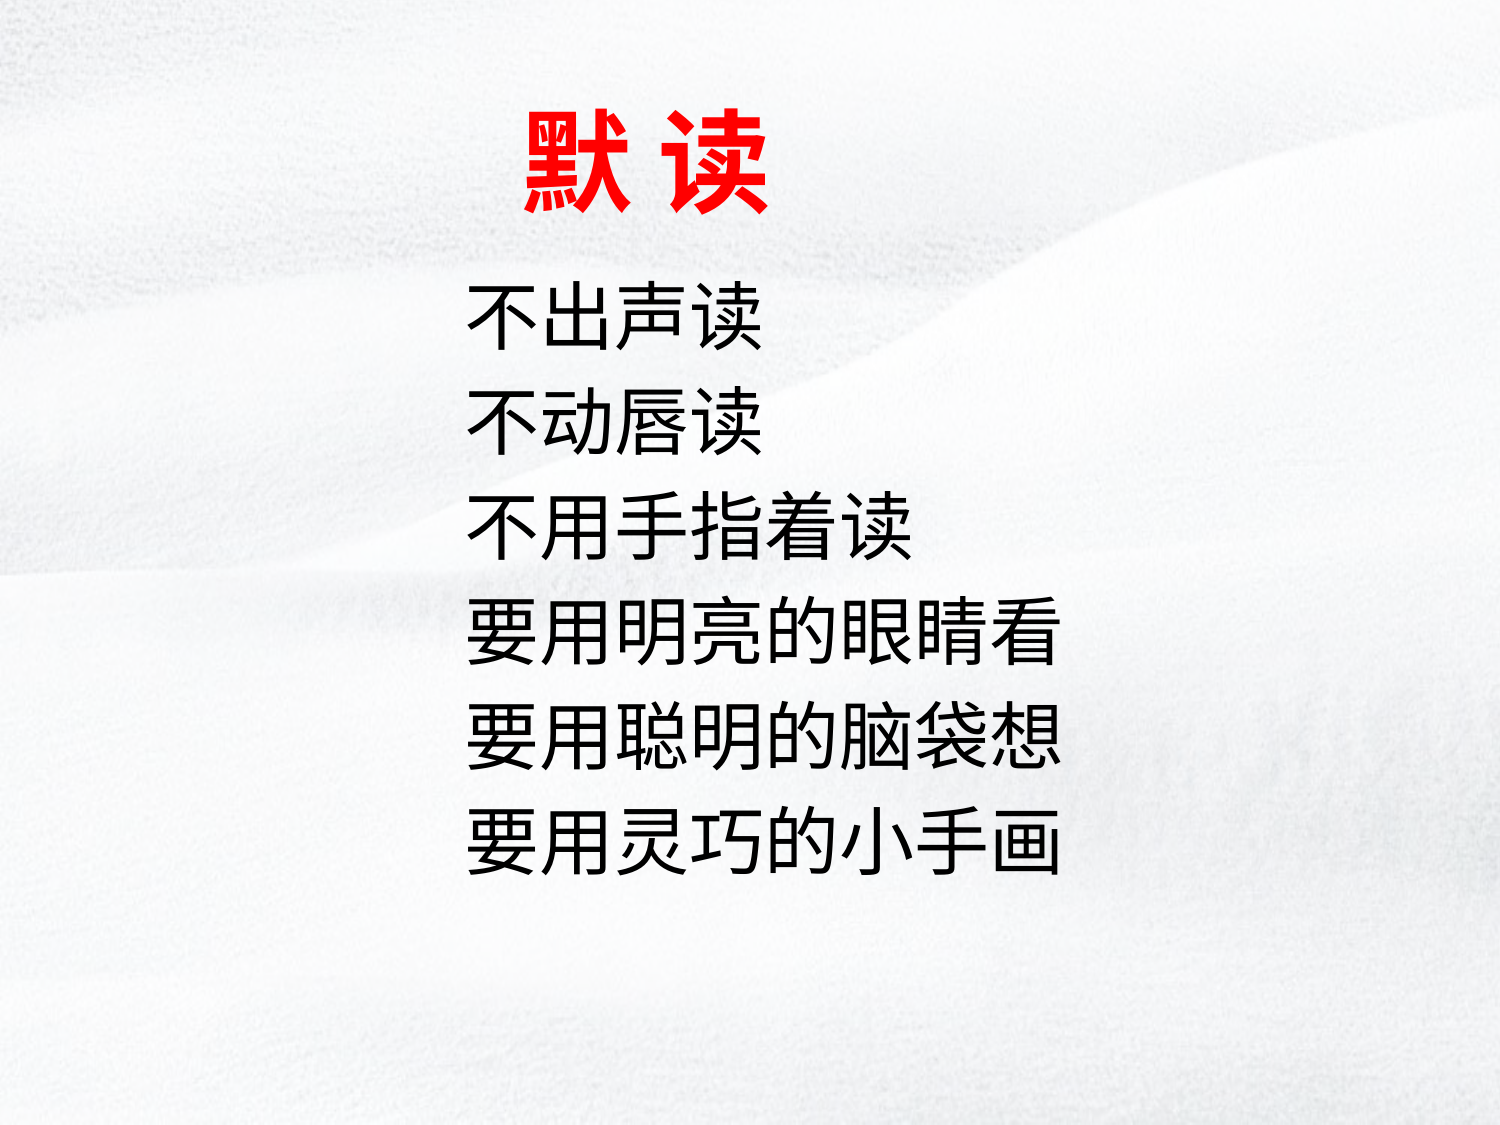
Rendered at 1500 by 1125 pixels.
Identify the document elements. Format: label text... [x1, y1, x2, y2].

title 默 读 [0, 66, 1321, 255]
list 不出声读 不动唇读 不用手指着读 要用明亮的眼睛看 要用聪明的脑袋想 要用灵巧的小手画 [381, 262, 1500, 1006]
